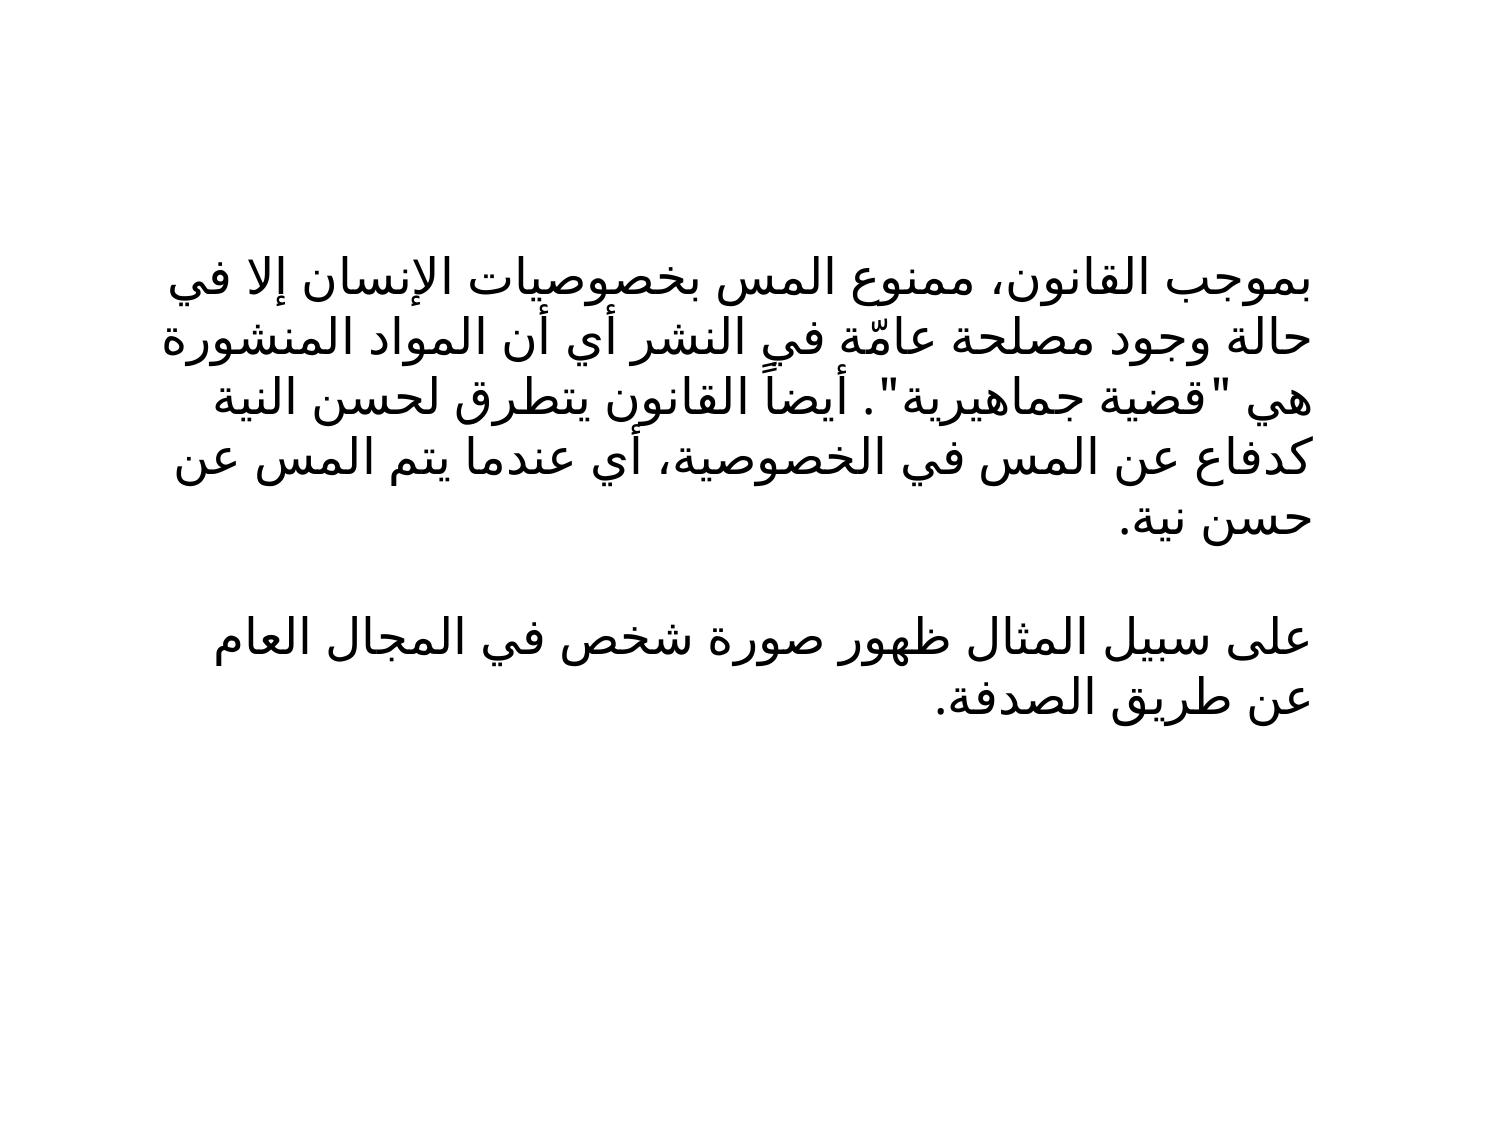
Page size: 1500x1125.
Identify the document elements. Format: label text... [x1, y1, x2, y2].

text_box بموجب القانون، ممنوع المس بخصوصيات الإنسان إلا في حالة وجود مصلحة عامّة في النشر أي أن المواد المنشورة هي "قضية جماهيرية". أيضاً القانون يتطرق لحسن النية كدفاع عن المس في الخصوصية، أي عندما يتم المس عن حسن نية. على سبيل المثال ظهور صورة شخص في المجال العام عن طريق الصدفة. [123, 236, 1329, 732]
